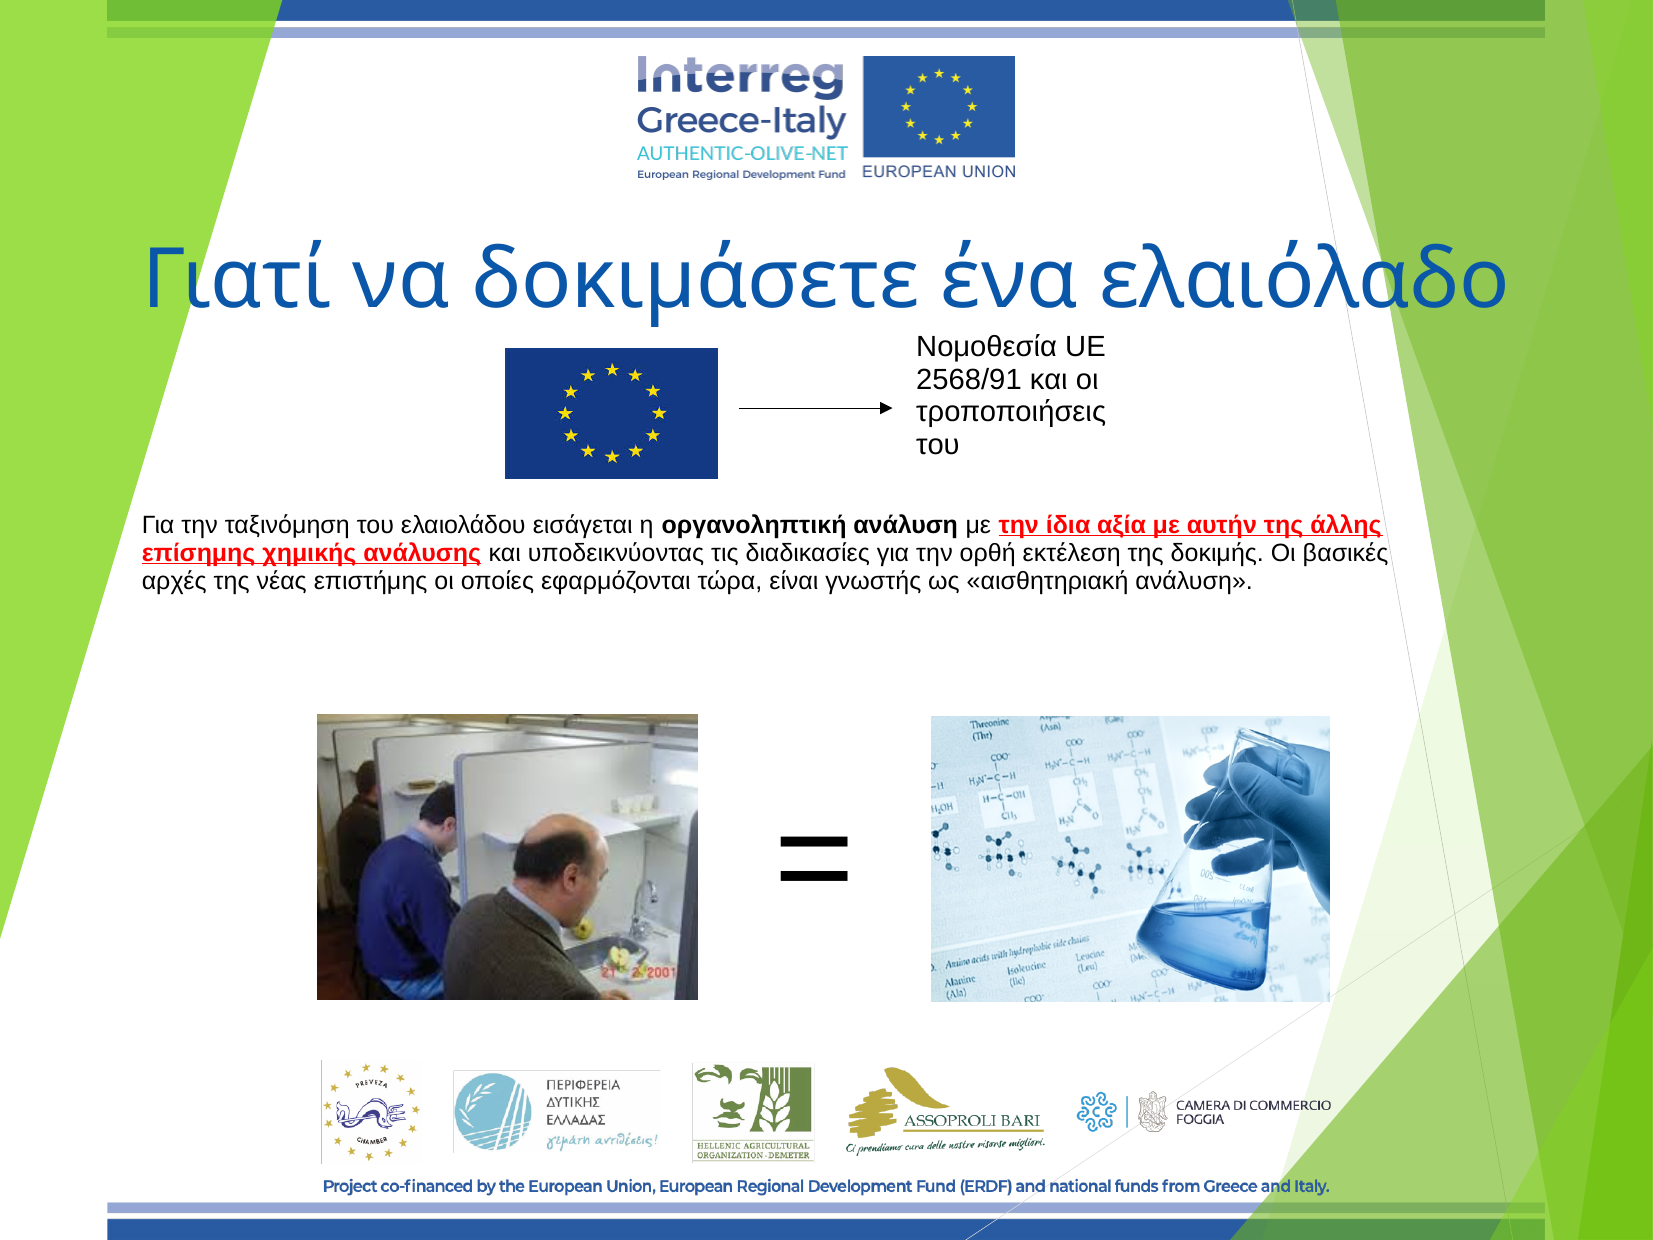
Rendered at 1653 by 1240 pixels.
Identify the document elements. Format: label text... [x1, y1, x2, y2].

text_box = [766, 774, 863, 943]
text_box Νομοθεσία UE 2568/91 και οι τροποποιήσεις του [908, 323, 1154, 469]
text_box Γιατί να δοκιμάσετε ένα ελαιόλαδο [82, 223, 1571, 324]
picture [637, 56, 1015, 180]
text_box Για την ταξινόμηση του ελαιολάδου εισάγεται η οργανοληπτική ανάλυση με την ίδια αξία με αυτήν της άλλης επίσημης χημικής ανάλυσης και υποδεικνύοντας τις διαδικασίες για την ορθή εκτέλεση της δοκιμής. Οι βασικές αρχές της νέας επιστήμης οι οποίες εφαρμόζονται τώρα, είναι γνωστής ως «αισθητηριακή ανάλυση». [134, 503, 1445, 630]
picture [109, 716, 1336, 1240]
text_box [738, 401, 893, 415]
picture [505, 348, 719, 480]
picture [272, 0, 1298, 38]
picture [316, 714, 698, 1000]
